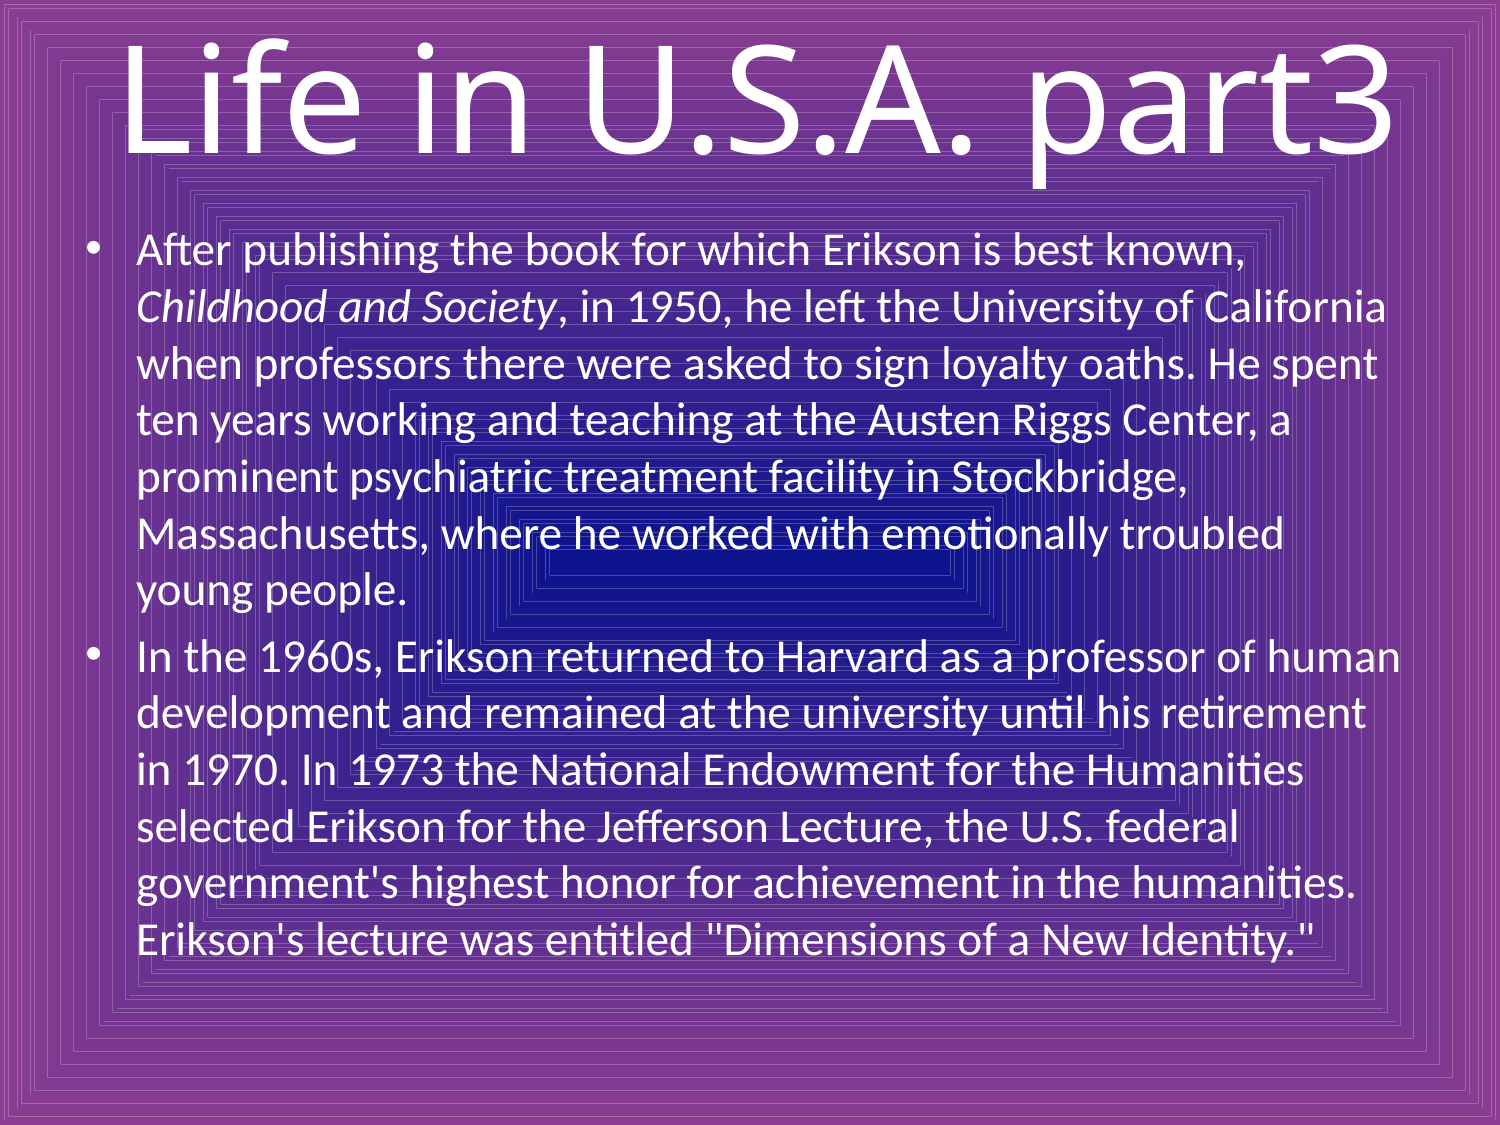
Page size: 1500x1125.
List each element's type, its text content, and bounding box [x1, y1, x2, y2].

list After publishing the book for which Erikson is best known, Childhood and Society, in 1950, he left the University of California when professors there were asked to sign loyalty oaths. He spent ten years working and teaching at the Austen Riggs Center, a prominent psychiatric treatment facility in Stockbridge, Massachusetts, where he worked with emotionally troubled young people. In the 1960s, Erikson returned to Harvard as a professor of human development and remained at the university until his retirement in 1970. In 1973 the National Endowment for the Humanities selected Erikson for the Jefferson Lecture, the U.S. federal government's highest honor for achievement in the humanities. Erikson's lecture was entitled "Dimensions of a New Identity." [70, 210, 1421, 1008]
title Life in U.S.A. part3 [82, 0, 1432, 188]
